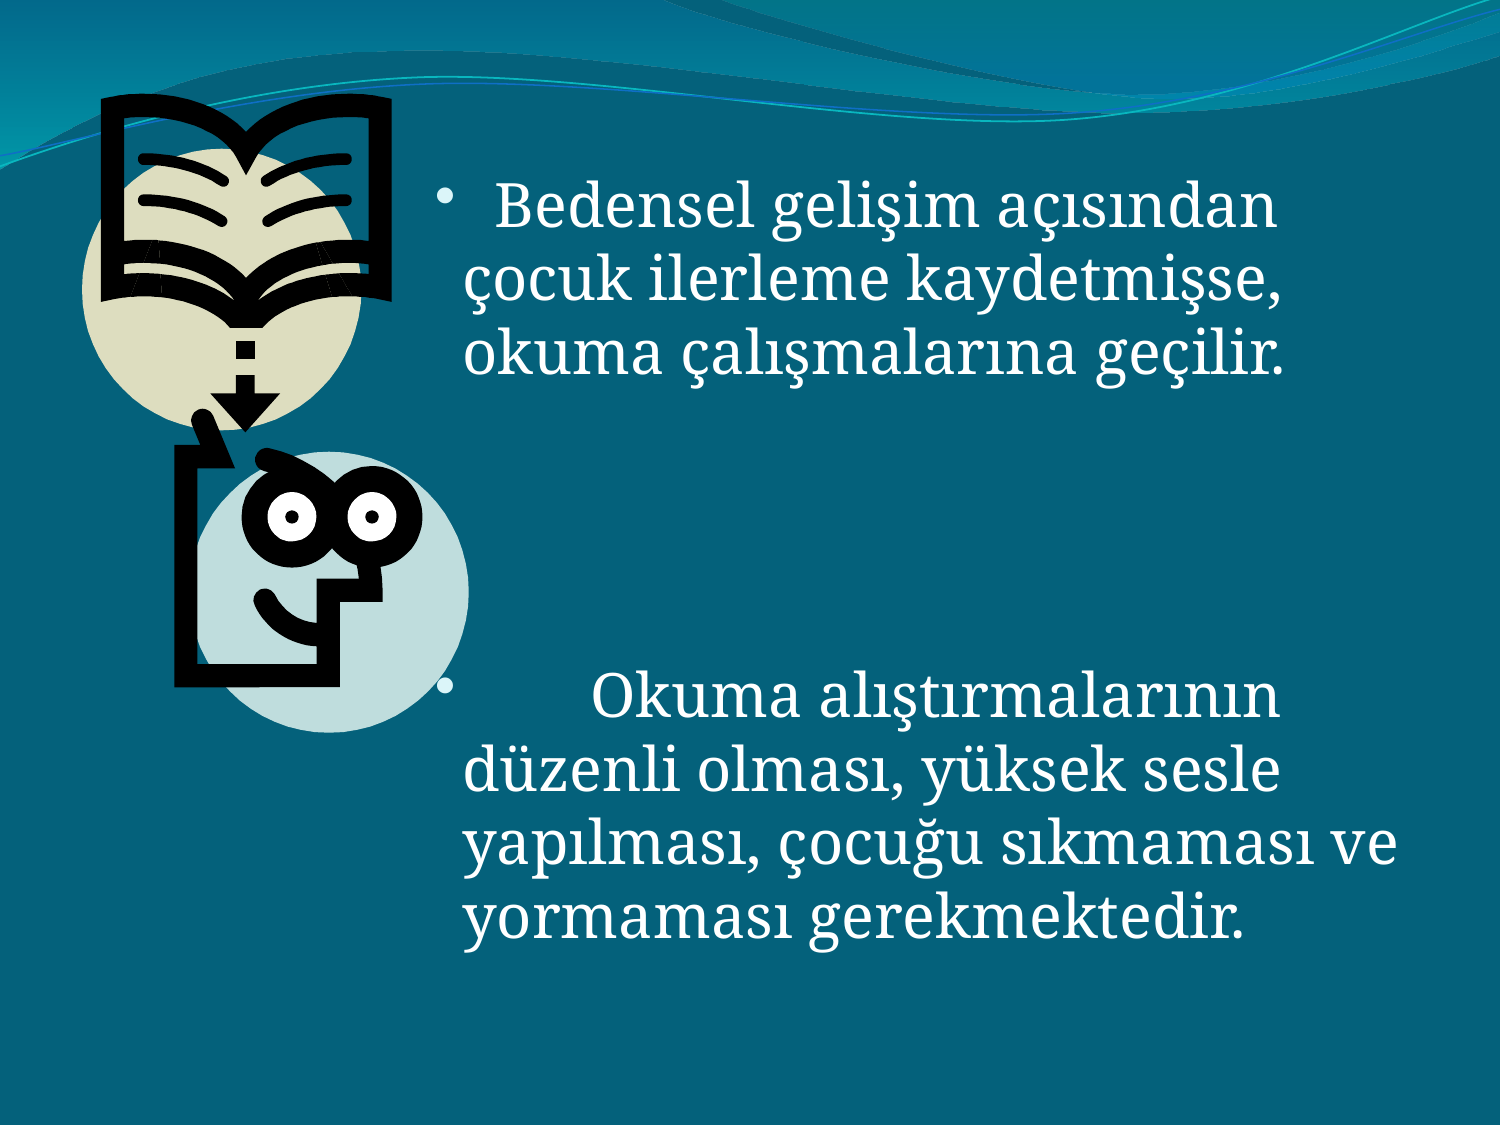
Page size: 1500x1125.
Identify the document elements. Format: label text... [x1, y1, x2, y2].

picture [81, 93, 468, 732]
table_cell 10. Çocuk okulda çok zorlanıyor, okulu sevmiyor. [75, 94, 476, 744]
picture [438, 188, 452, 203]
list Bedensel gelişim açısından çocuk ilerleme kaydetmişse, okuma çalışmalarına geçilir. Okuma alıştırmalarının düzenli olması, yüksek sesle yapılması, çocuğu sıkmaması ve yormaması gerekmektedir. [75, 82, 1425, 1038]
